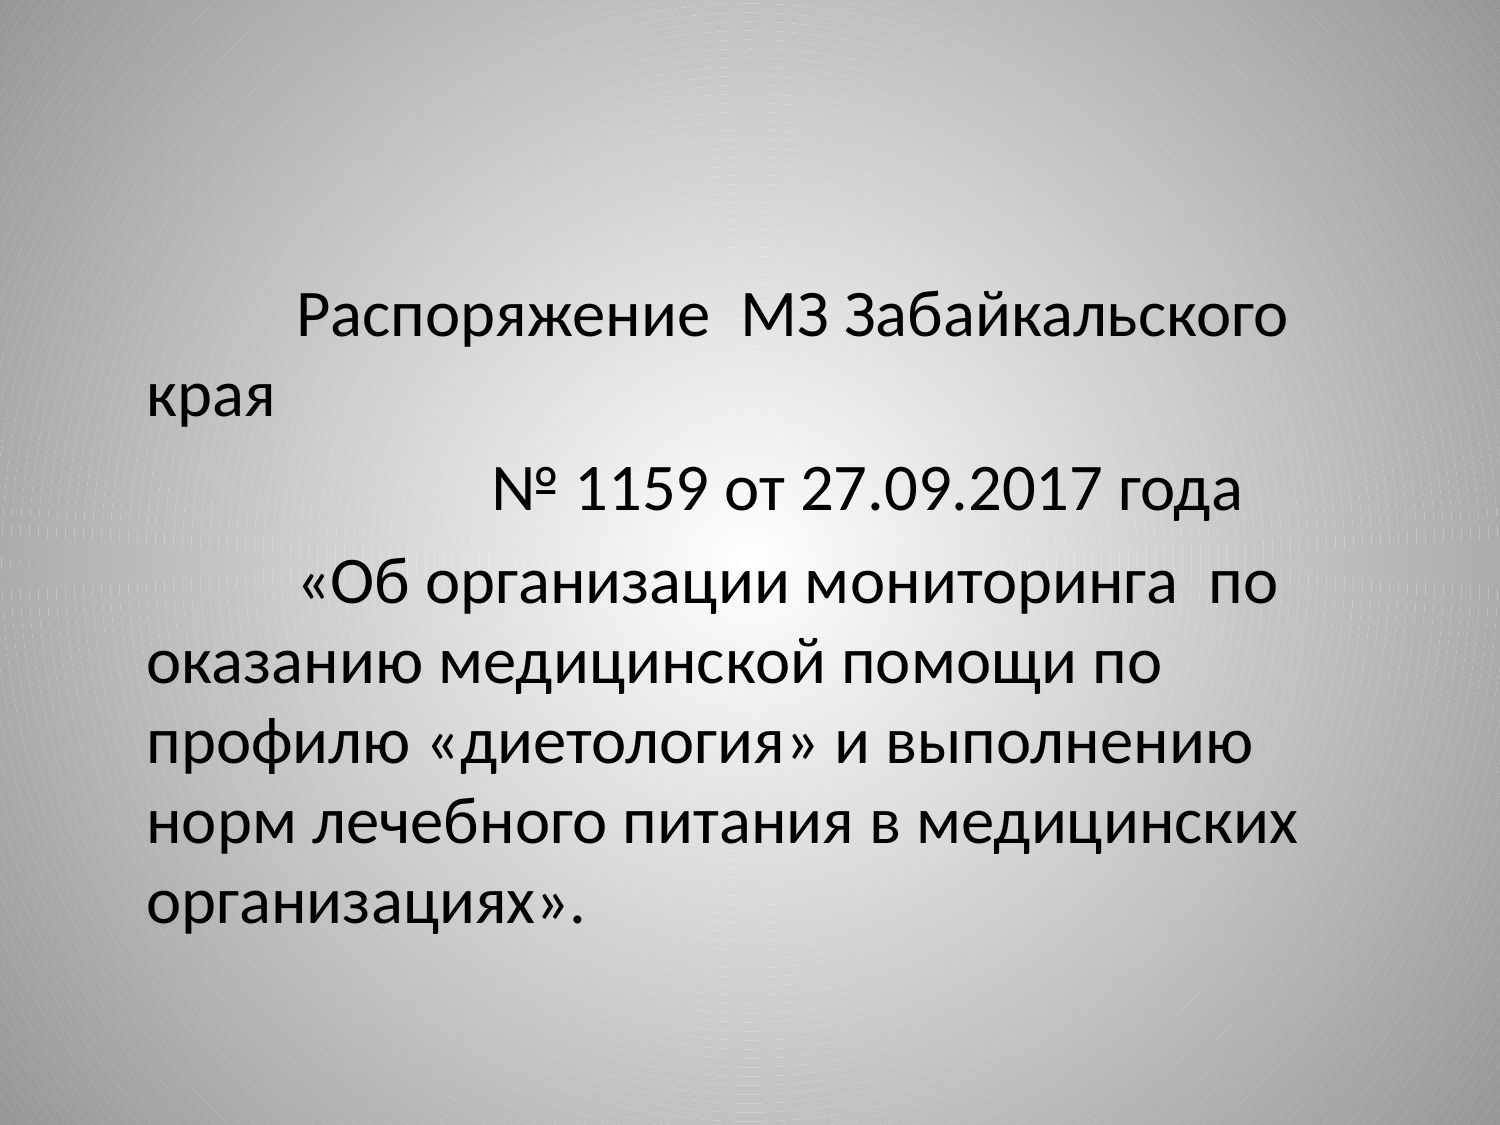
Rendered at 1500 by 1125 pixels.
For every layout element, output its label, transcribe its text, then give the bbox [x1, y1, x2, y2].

list Распоряжение МЗ Забайкальского края № 1159 от 27.09.2017 года «Об организации мониторинга по оказанию медицинской помощи по профилю «диетология» и выполнению норм лечебного питания в медицинских организациях». [75, 262, 1425, 1005]
